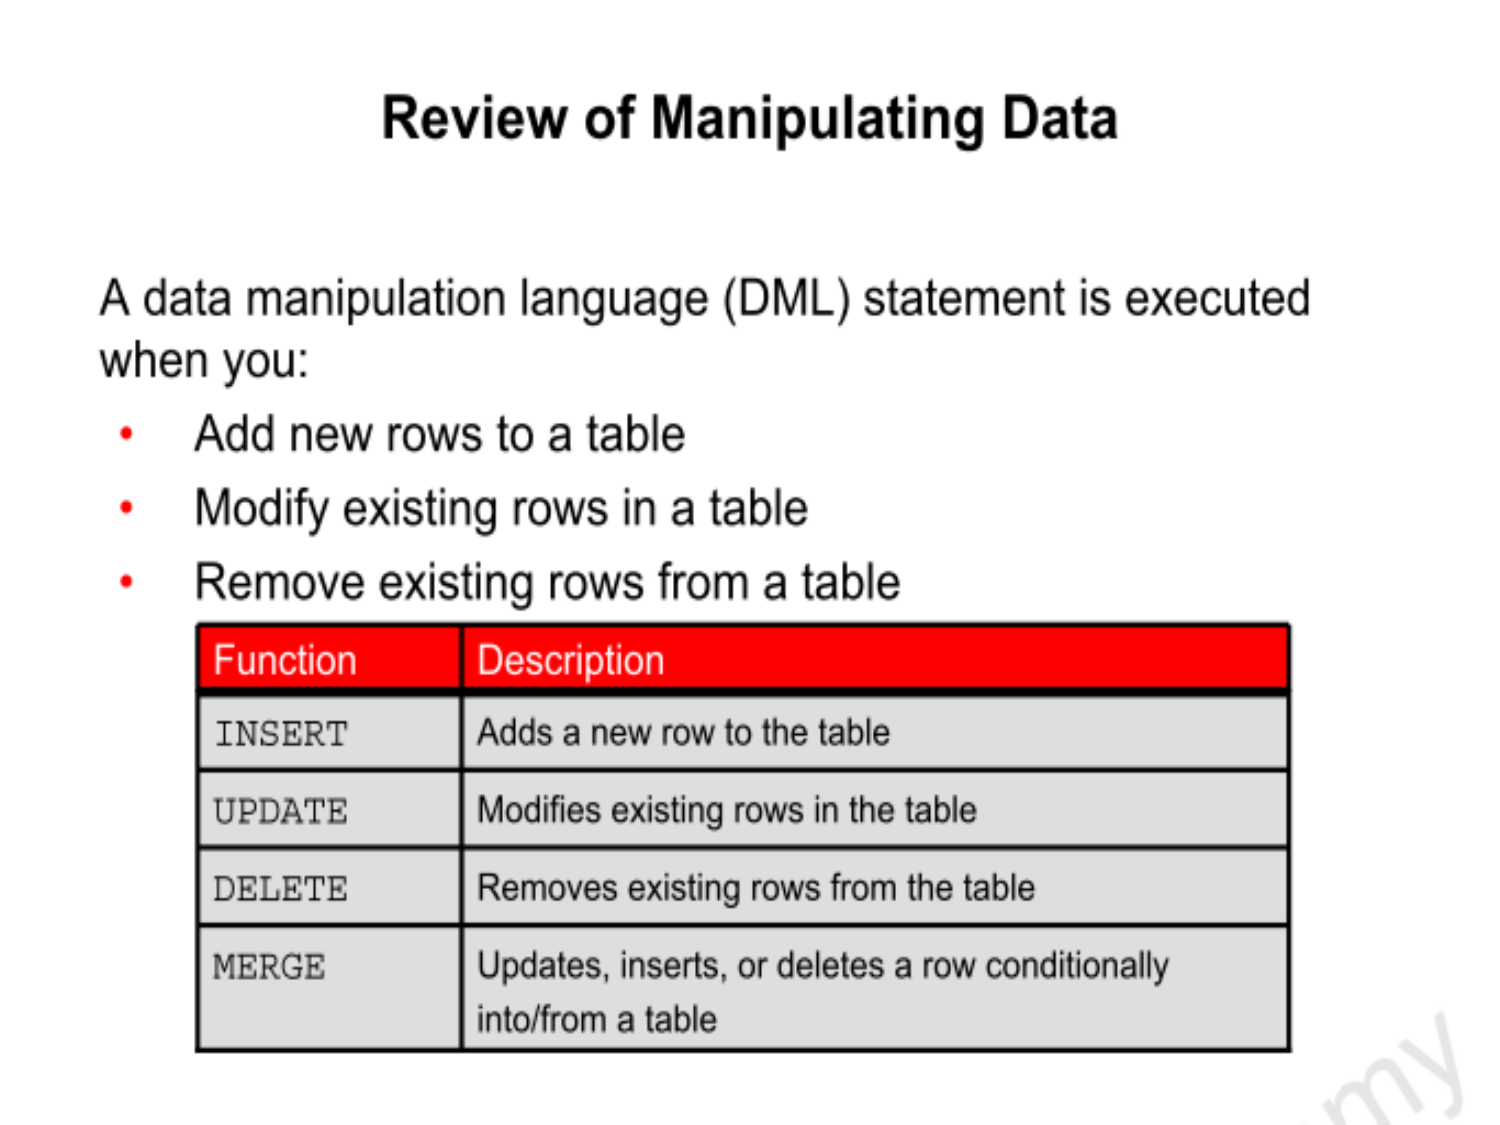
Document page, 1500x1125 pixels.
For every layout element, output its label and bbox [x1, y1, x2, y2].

list [0, 0, 1500, 1125]
